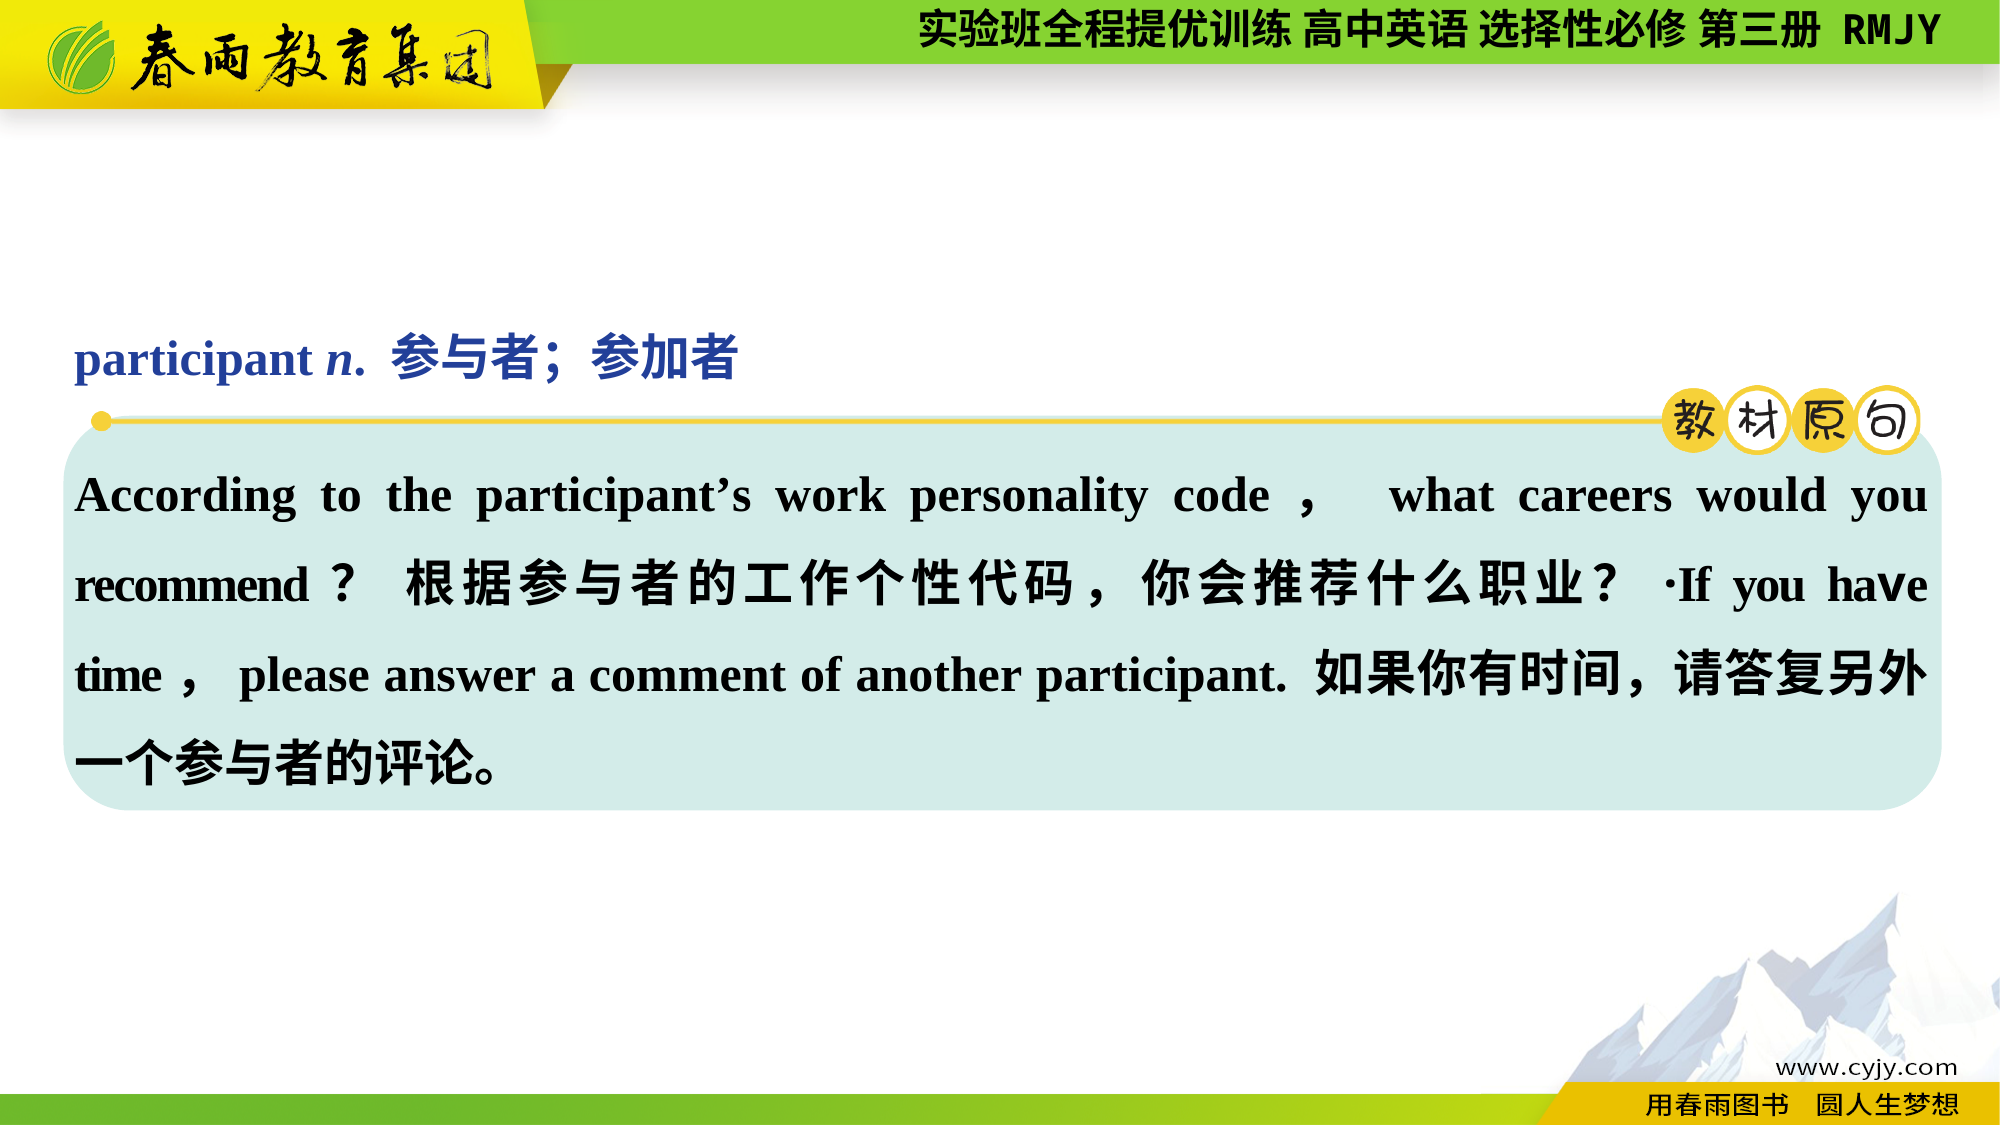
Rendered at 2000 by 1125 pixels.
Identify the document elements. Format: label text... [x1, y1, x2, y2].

list participant n. 参与者；参加者 [59, 287, 1944, 383]
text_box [90, 385, 1921, 484]
picture [0, 0, 2000, 1125]
text_box According to the participant’s work personality code， what careers would you recommend？ 根据参与者的工作个性代码，你会推荐什么职业？·If you have time，please answer a comment of another participant. 如果你有时间，请答复另外一个参与者的评论。 [59, 424, 1944, 800]
text_box [93, 800, 1912, 811]
